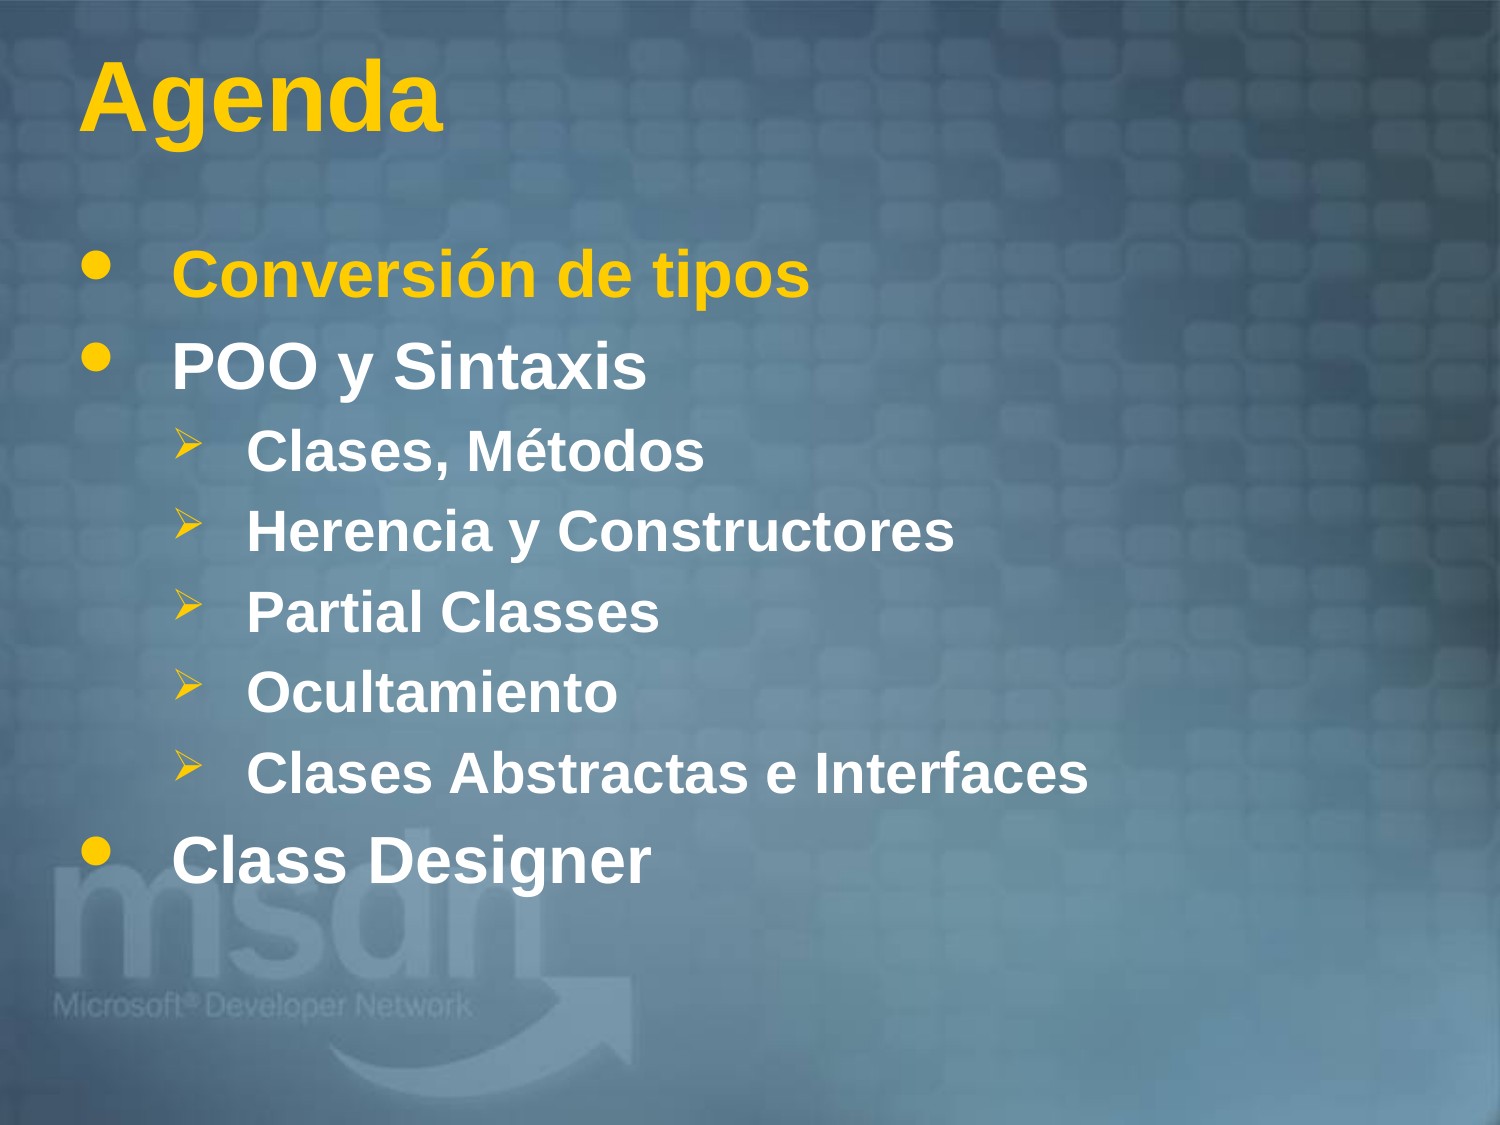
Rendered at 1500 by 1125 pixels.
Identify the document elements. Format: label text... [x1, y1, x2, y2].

picture [0, 0, 1500, 1125]
title Agenda [62, 37, 1469, 161]
list Conversión de tipos POO y Sintaxis Clases, Métodos Herencia y Constructores Partial Classes Ocultamiento Clases Abstractas e Interfaces Class Designer [62, 232, 1470, 932]
